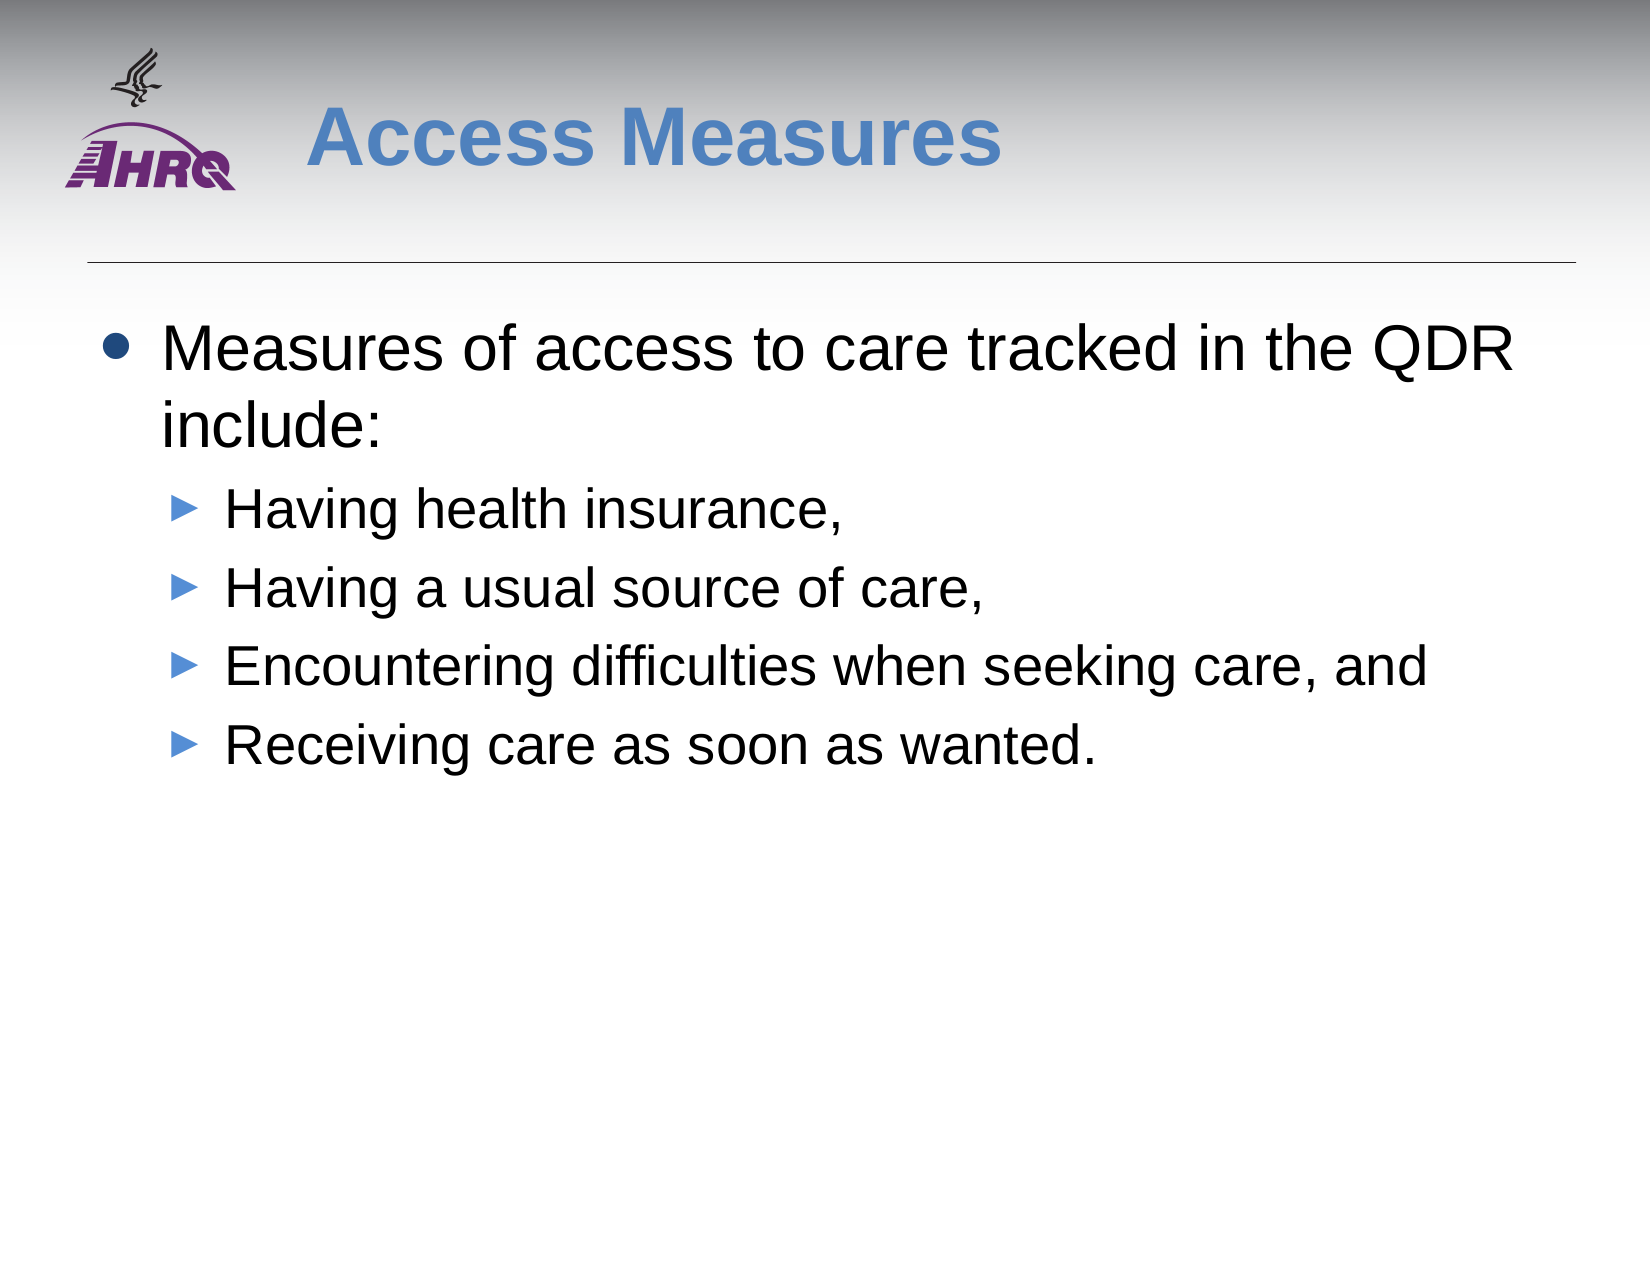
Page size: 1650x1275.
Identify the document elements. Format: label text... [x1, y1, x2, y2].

picture [0, 0, 1650, 1275]
list Measures of access to care tracked in the QDR include: Having health insurance, Having a usual source of care, Encountering difficulties when seeking care, and Receiving care as soon as wanted. [82, 297, 1568, 1139]
title Access Measures [288, 51, 1568, 213]
